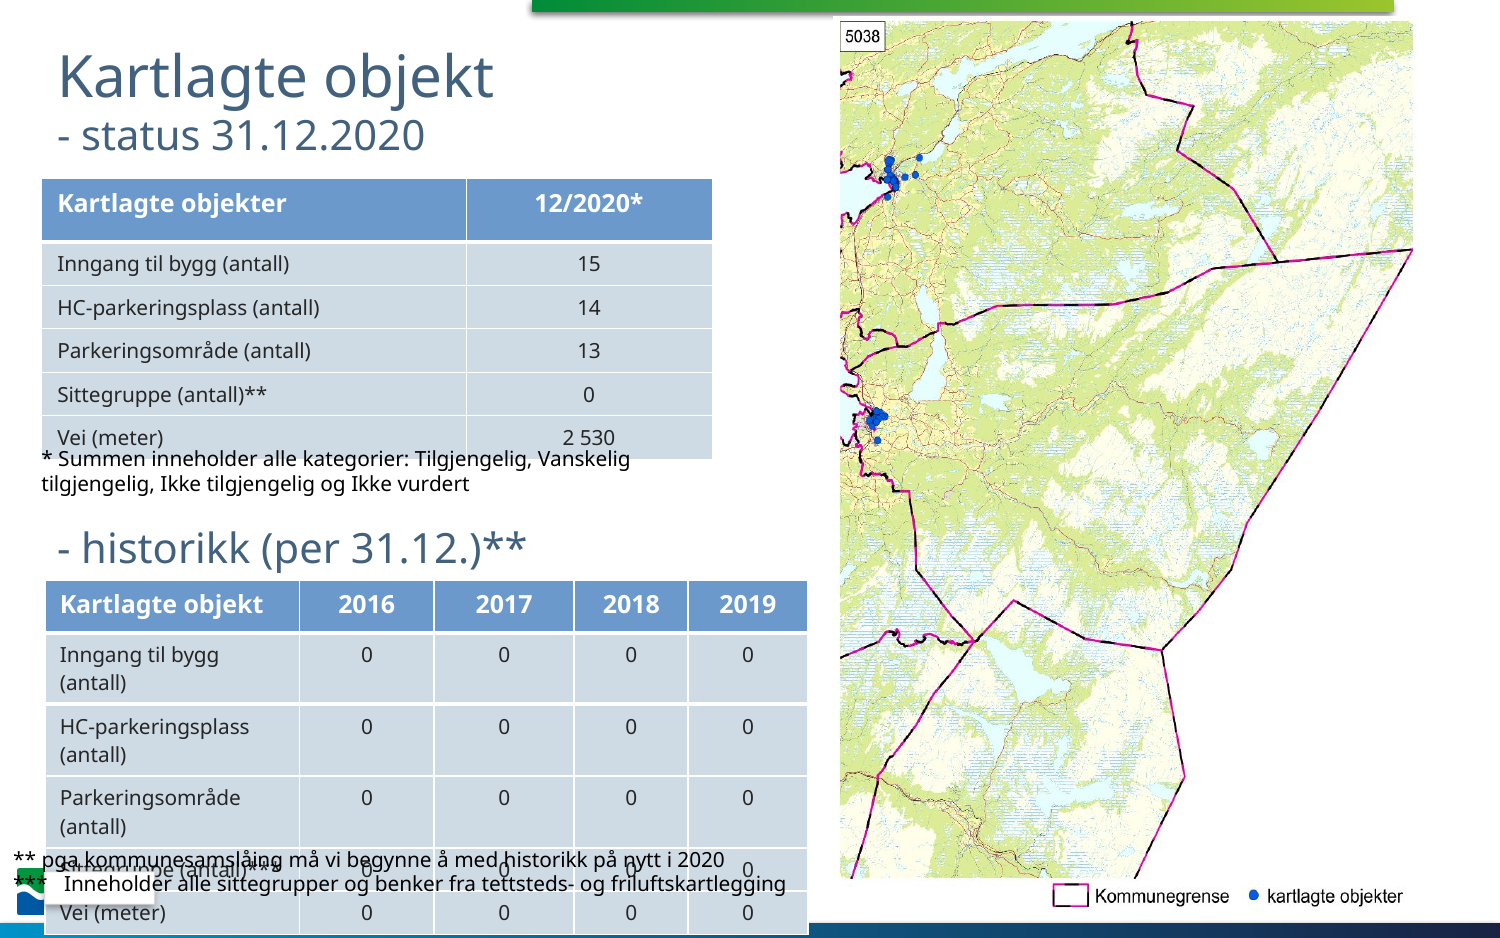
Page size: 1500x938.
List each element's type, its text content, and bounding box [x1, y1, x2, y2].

table_cell 0 [689, 892, 807, 934]
picture [833, 16, 1419, 913]
table_header 12/2020* [467, 179, 712, 240]
table_cell 14 [467, 286, 712, 328]
text_box Kartlagte objekt - status 31.12.2020 [42, 24, 828, 167]
table_cell 2 530 [467, 416, 712, 459]
table_header Kartlagte objekt [46, 581, 299, 631]
table_cell 0 [575, 706, 687, 775]
table_cell 0 [435, 904, 573, 934]
table_cell Inngang til bygg (antall) [46, 635, 299, 702]
table_cell 0 [689, 777, 807, 847]
text_box * Summen inneholder alle kategorier: Tilgjengelig, Vanskelig tilgjengelig, Ikke tilgjengelig og Ikke vurdert [26, 438, 711, 504]
table_cell Parkeringsområde (antall) [46, 777, 299, 838]
table_cell 0 [575, 904, 687, 934]
table_cell 0 [300, 777, 433, 838]
table_cell 0 [435, 706, 573, 775]
table_cell Sittegruppe (antall)** [42, 373, 466, 415]
table_cell 15 [467, 244, 712, 285]
table_cell HC-parkeringsplass (antall) [46, 706, 299, 775]
table_cell Parkeringsområde (antall) [42, 329, 466, 372]
text_box ** pga kommunesamslåing må vi begynne å med historikk på nytt i 2020 *** Inneholder alle sittegrupper og benker fra tettsteds- og friluftskartlegging [0, 838, 802, 904]
table_cell HC-parkeringsplass (antall) [42, 286, 466, 328]
table_cell Inngang til bygg (antall) [42, 244, 466, 285]
table_cell 0 [300, 635, 433, 702]
table_header 2017 [435, 581, 573, 631]
text_box - historikk (per 31.12.)** [42, 496, 828, 580]
table_header 2016 [300, 581, 433, 631]
table_cell 0 [435, 635, 573, 702]
table_cell 0 [435, 777, 573, 838]
table_cell 0 [689, 635, 807, 702]
table_cell 0 [689, 706, 807, 775]
table_cell 0 [575, 635, 687, 702]
table_cell Vei (meter) [46, 904, 299, 934]
table_cell 0 [575, 777, 687, 838]
table_cell 0 [467, 373, 712, 415]
table_cell Vei (meter) [42, 416, 466, 438]
table_cell 13 [467, 329, 712, 372]
table_cell 0 [300, 706, 433, 775]
table_header Kartlagte objekter [42, 179, 466, 240]
table_header 2019 [689, 581, 807, 631]
table_cell 0 [300, 904, 433, 934]
table_cell 0 [802, 849, 807, 890]
table_header 2018 [575, 581, 687, 631]
